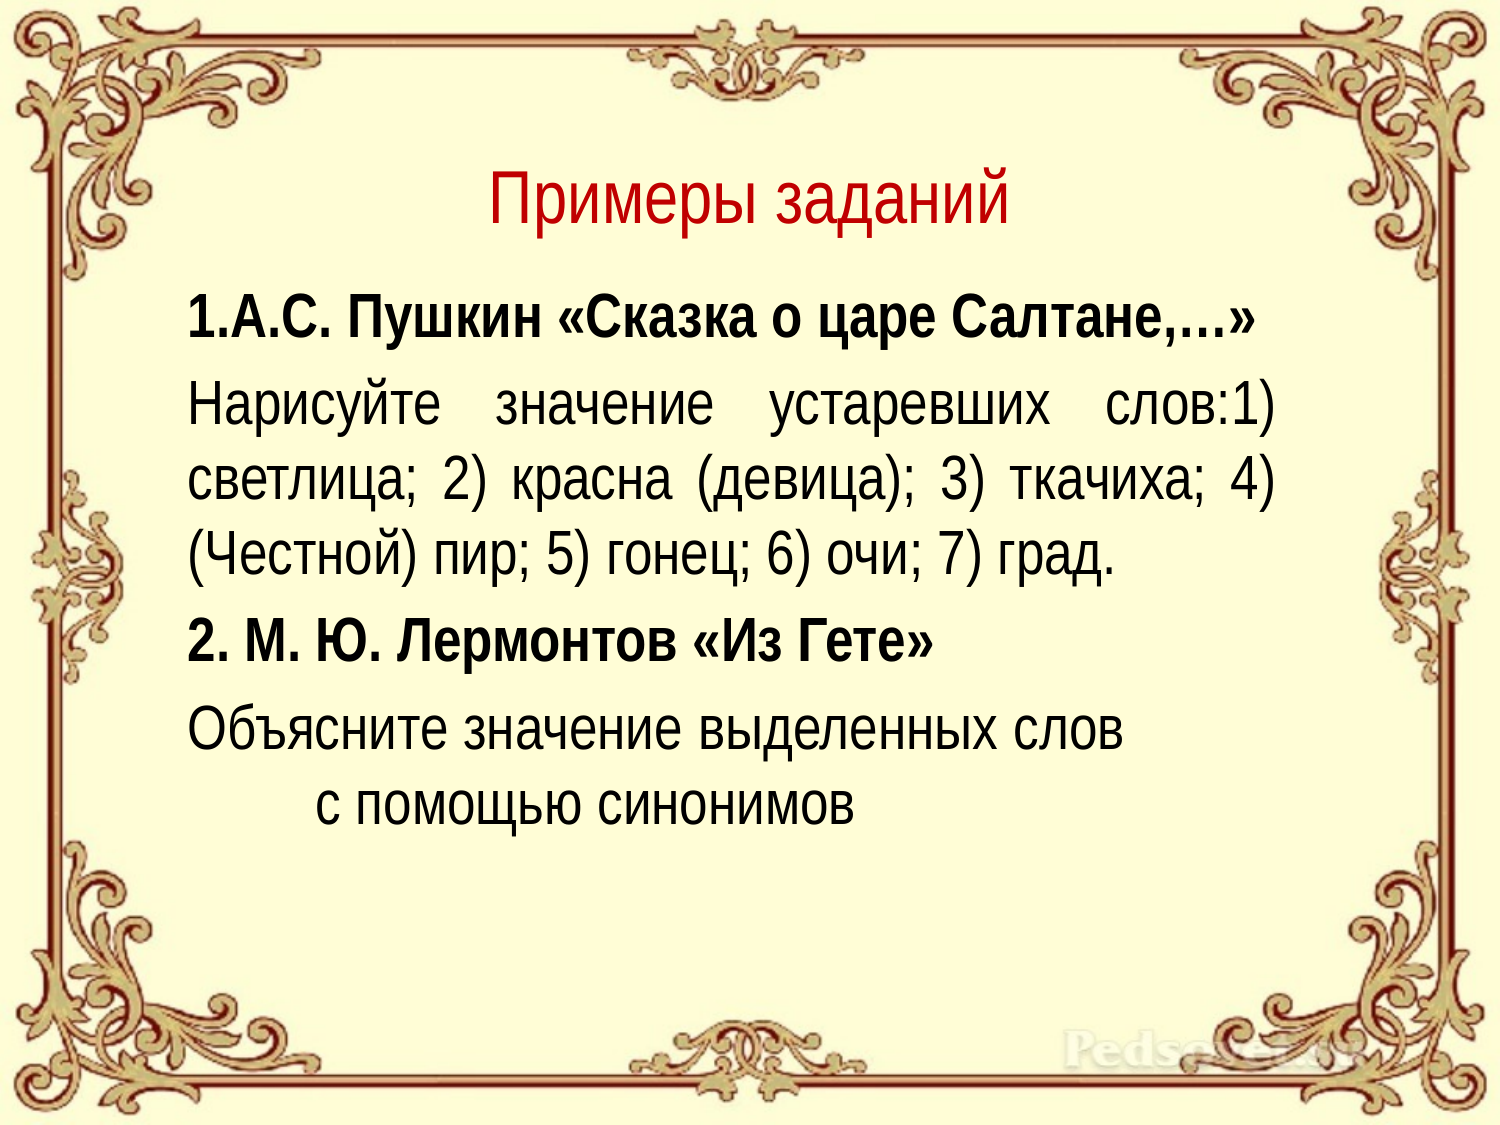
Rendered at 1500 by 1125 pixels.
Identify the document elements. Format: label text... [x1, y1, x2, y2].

picture [0, 0, 1500, 1125]
list А.С. Пушкин «Сказка о царе Салтане,…» Нарисуйте значение устаревших слов:1) светлица; 2) красна (девица); 3) ткачиха; 4) (Честной) пир; 5) гонец; 6) очи; 7) град. 2. М. Ю. Лермонтов «Из Гете» Объясните значение выделенных слов с помощью синонимов [88, 267, 1294, 1005]
title Примеры заданий [75, 120, 1425, 268]
